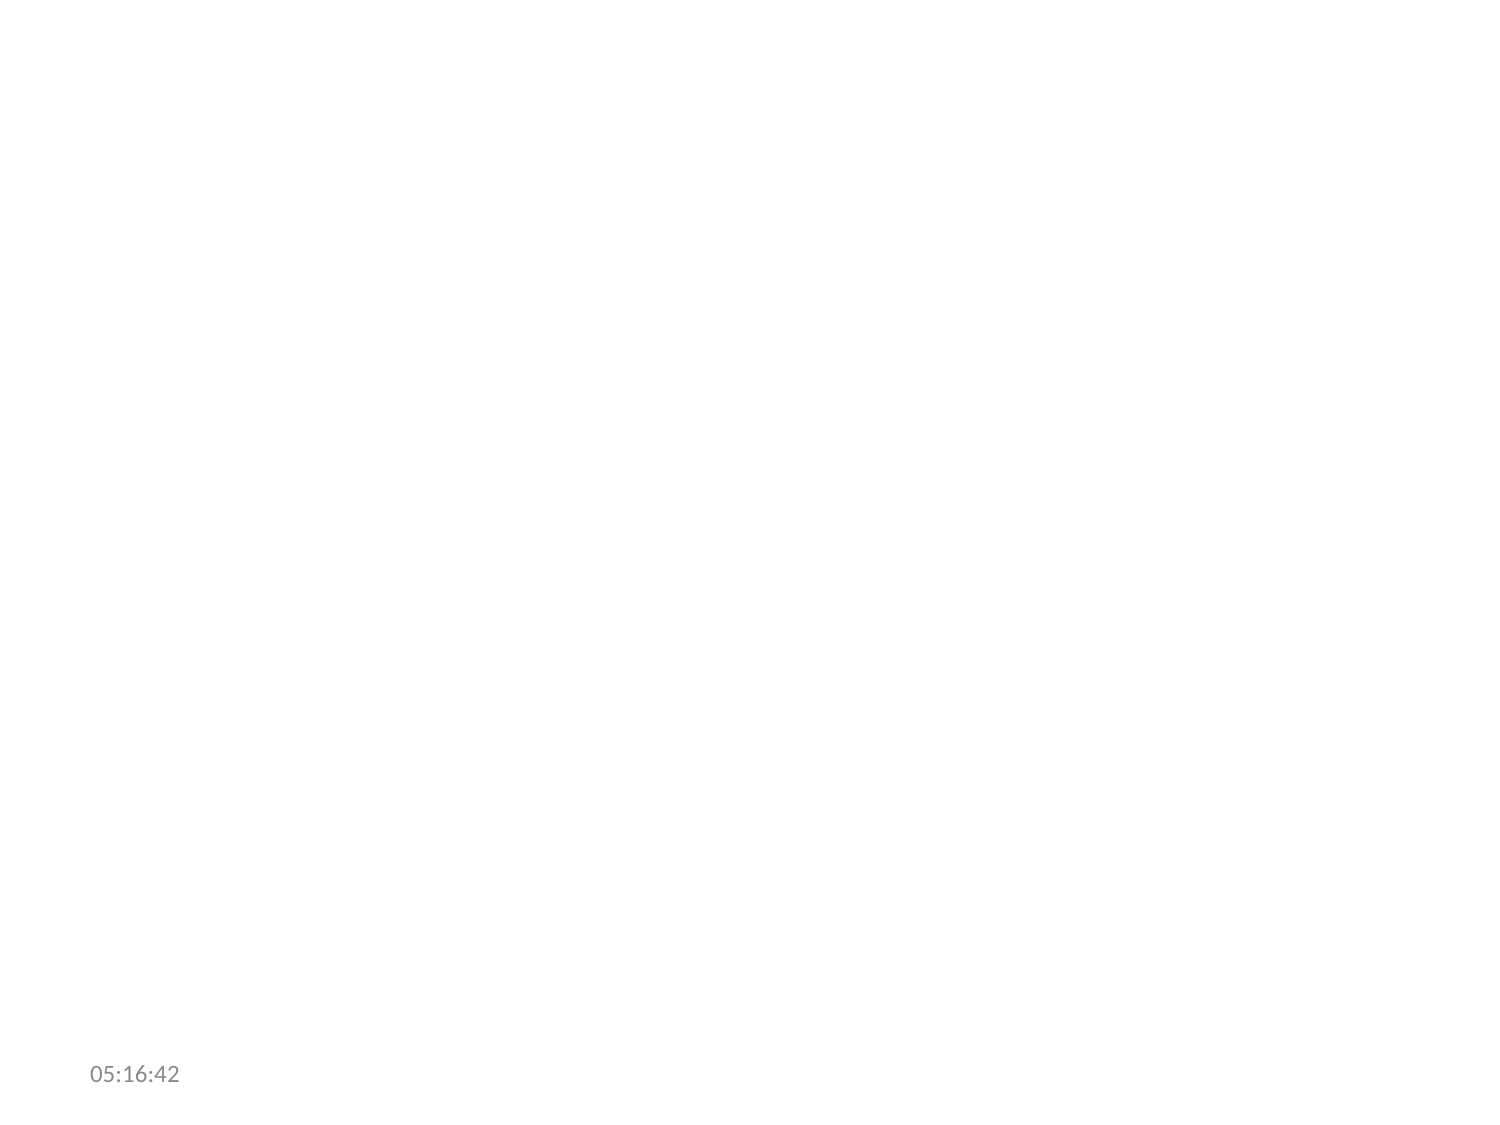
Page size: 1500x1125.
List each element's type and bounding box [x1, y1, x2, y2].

slide_number [75, 1042, 425, 1103]
